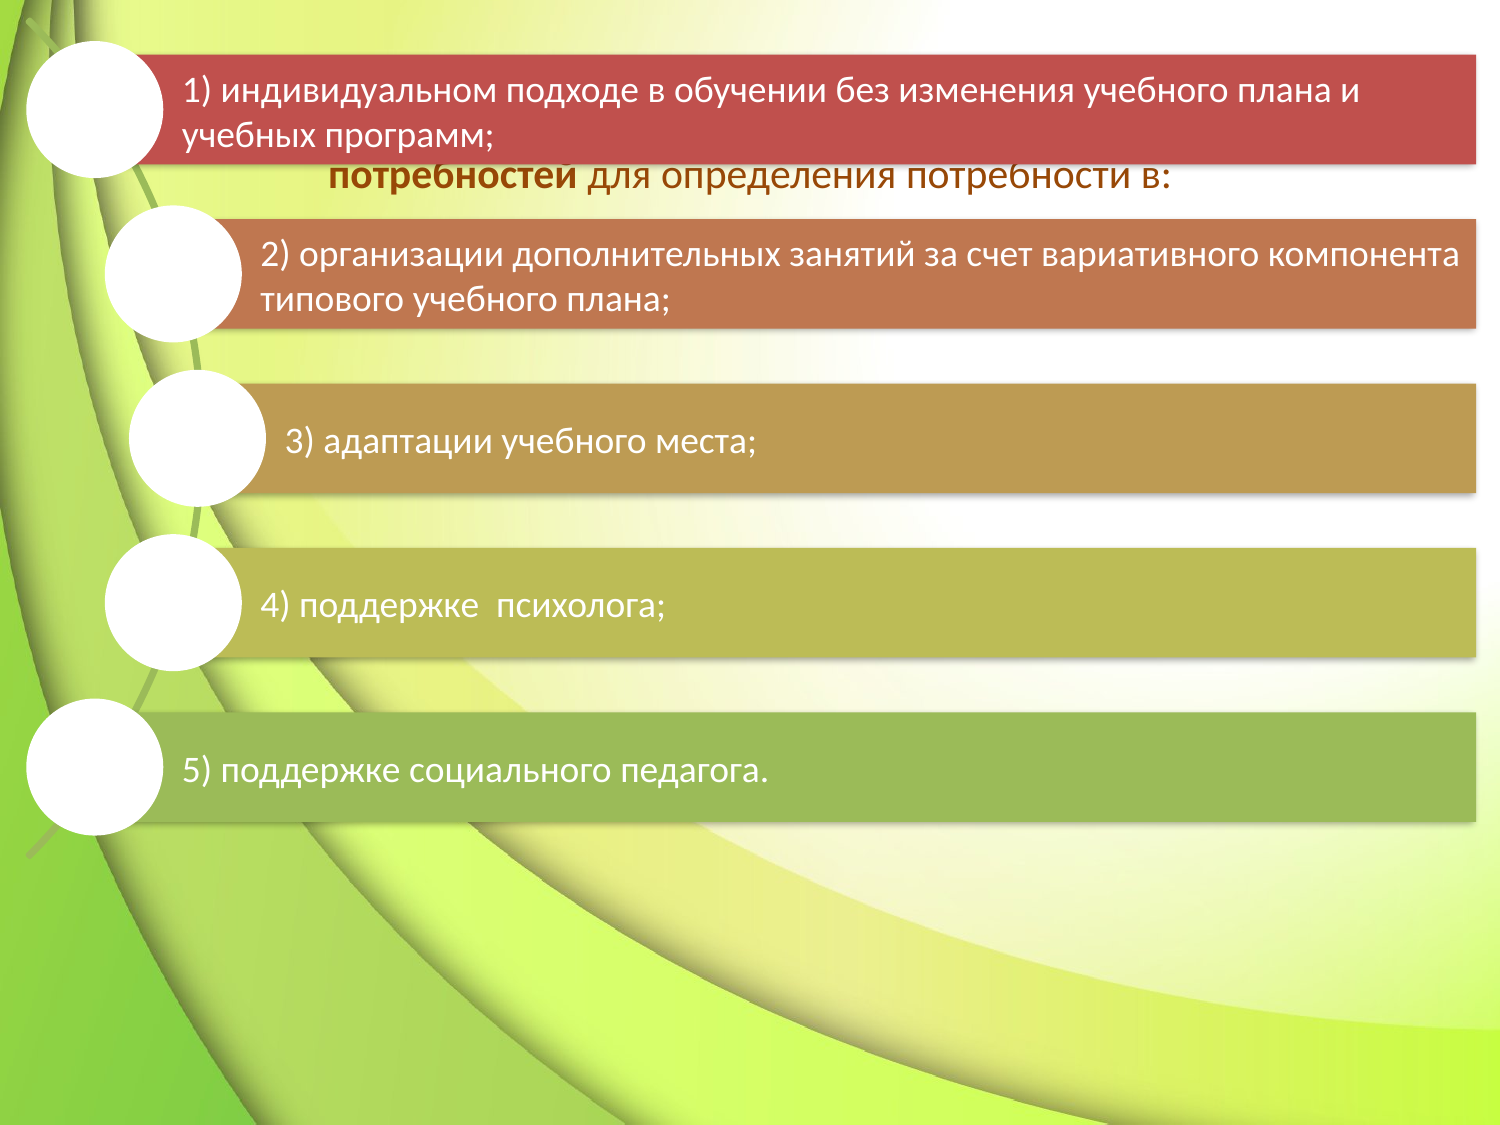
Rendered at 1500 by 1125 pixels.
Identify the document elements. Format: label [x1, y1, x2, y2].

text_box [0, 228, 1477, 1107]
picture [0, 0, 1500, 1125]
